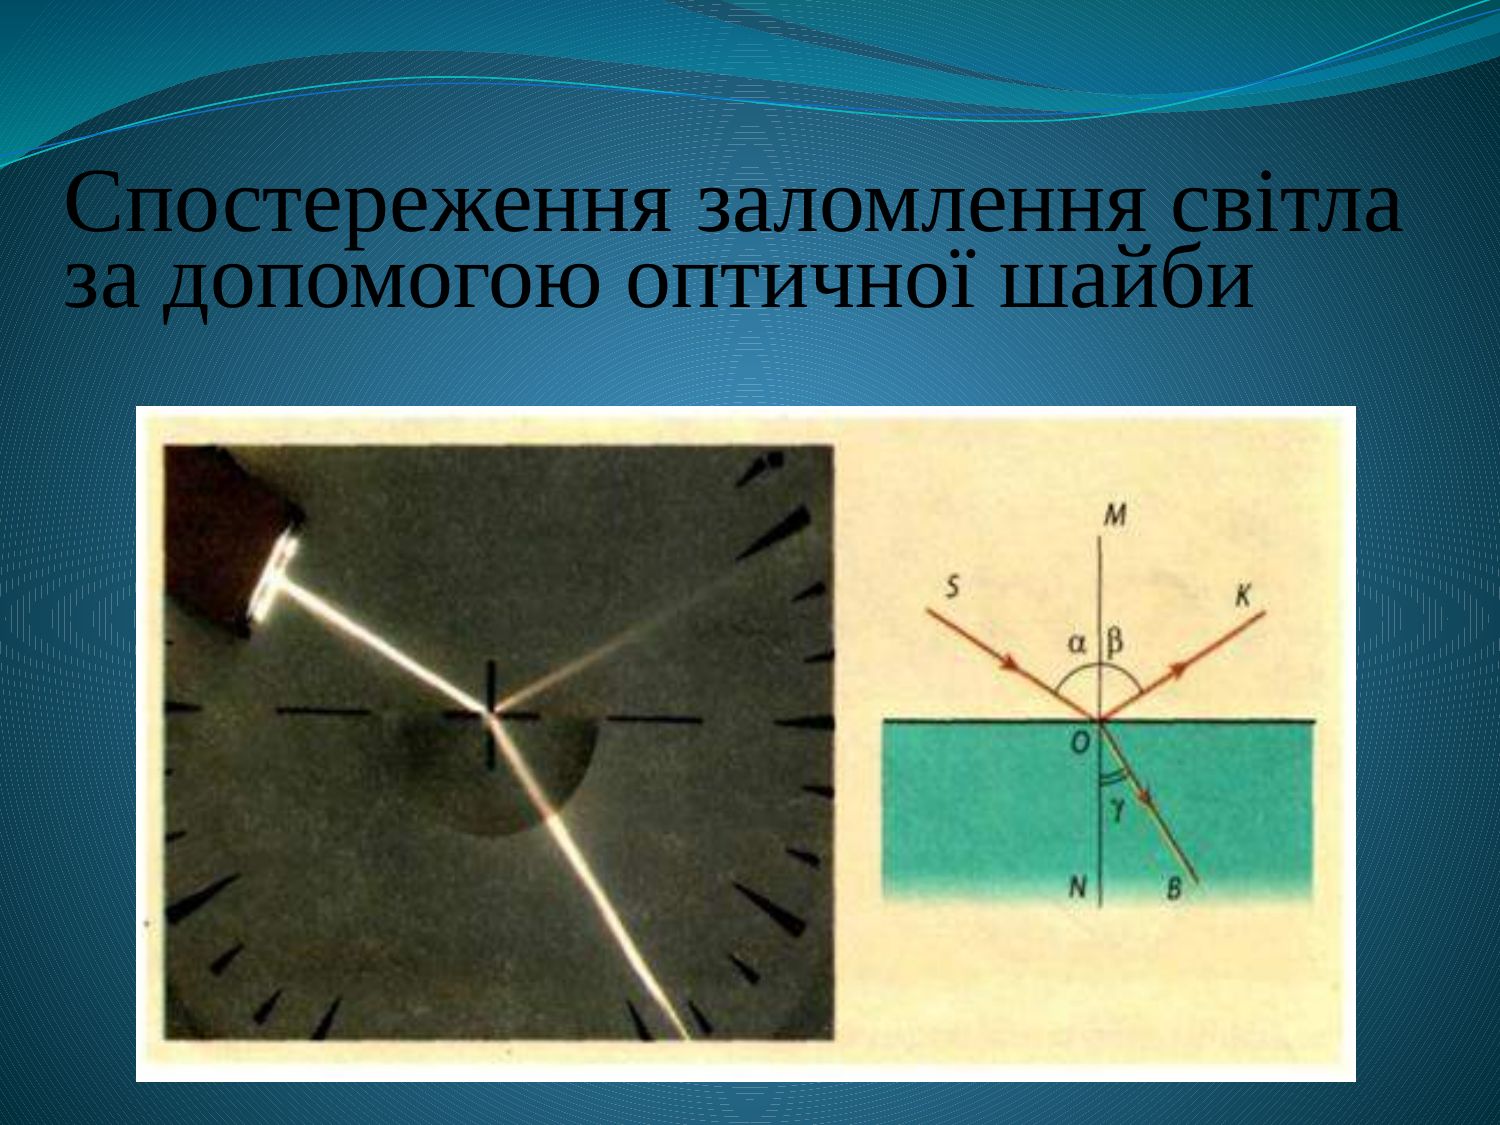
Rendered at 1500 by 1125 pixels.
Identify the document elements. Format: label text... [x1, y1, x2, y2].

title Спостереження заломлення світла за допомогою оптичної шайби [63, 113, 1429, 327]
picture [140, 409, 1352, 1079]
